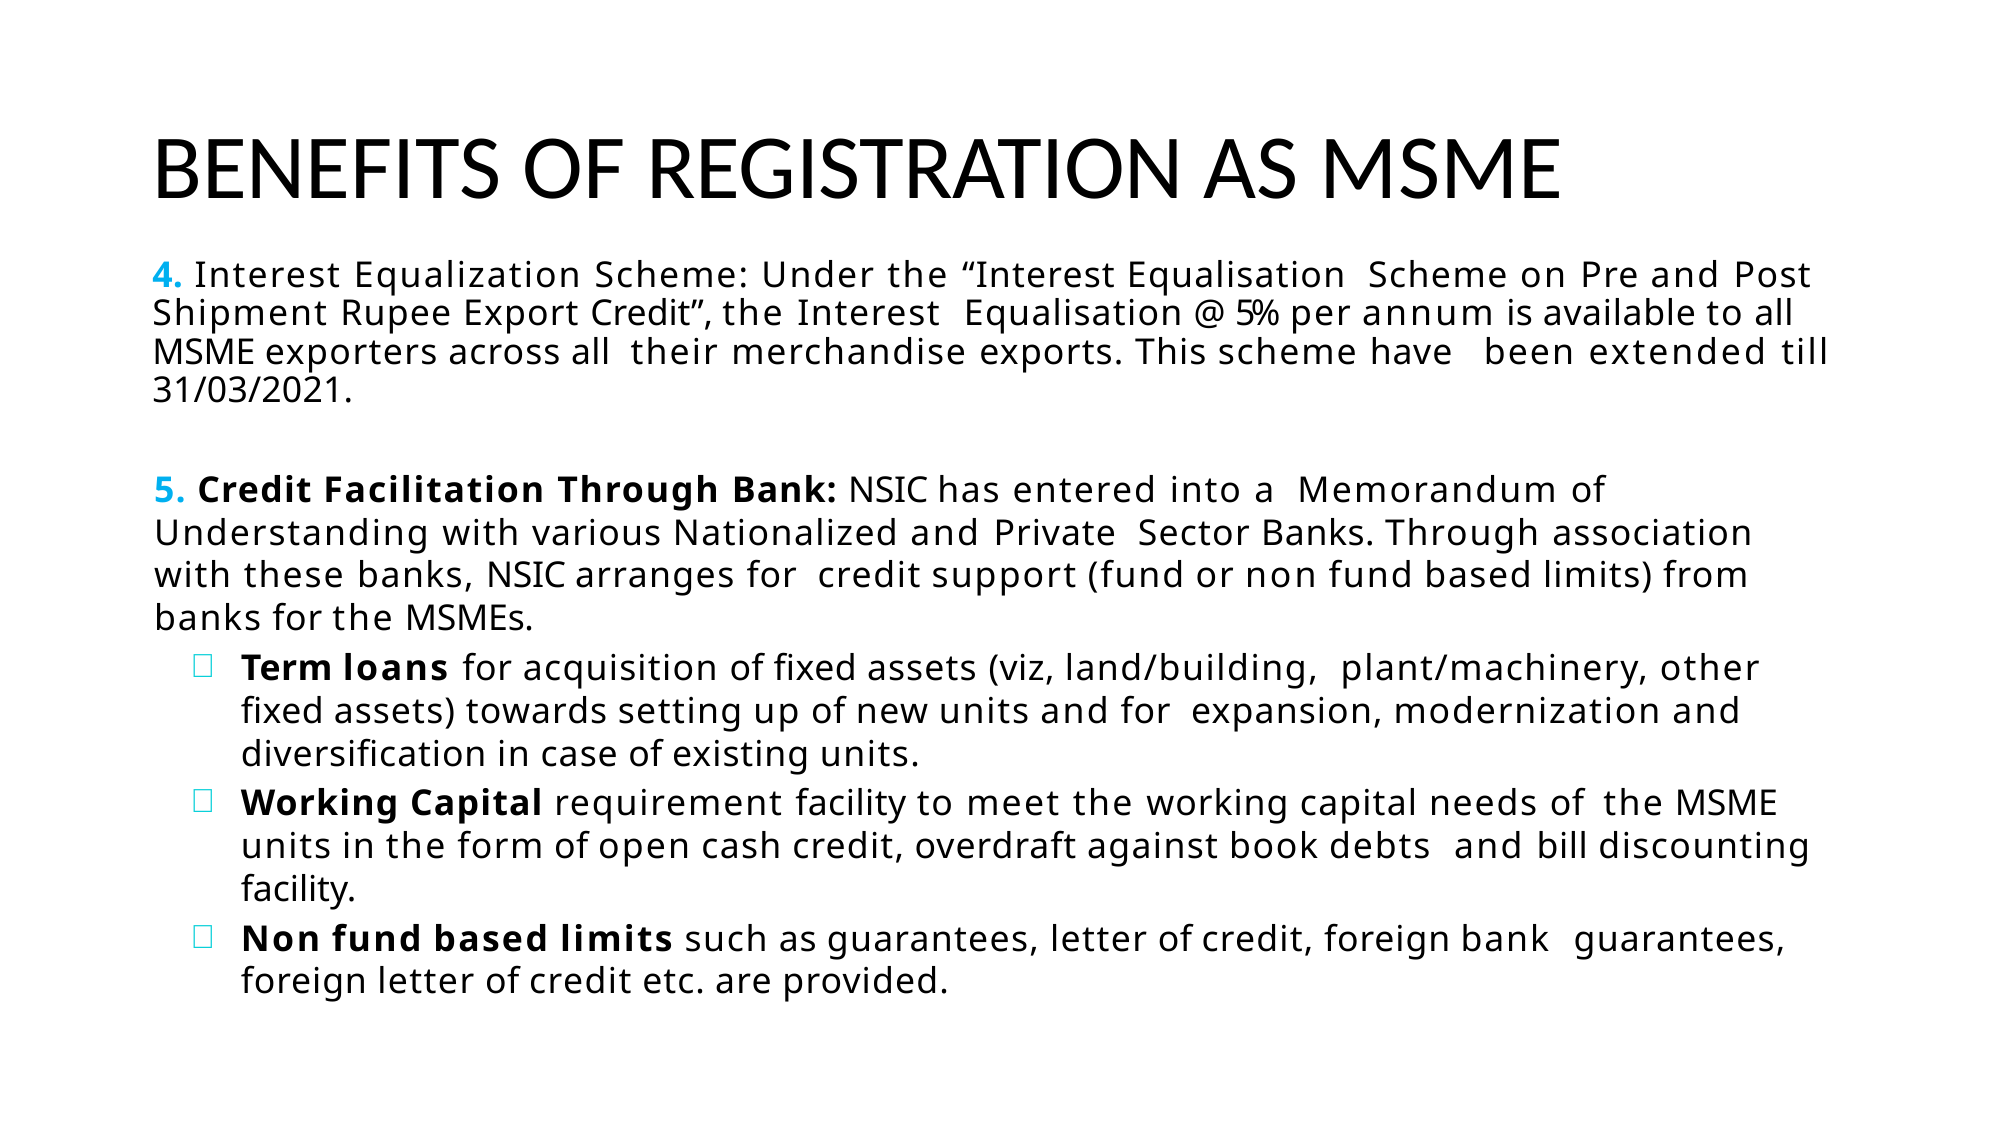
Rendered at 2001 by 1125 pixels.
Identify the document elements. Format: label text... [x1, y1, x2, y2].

title BENEFITS OF REGISTRATION AS MSME [137, 59, 1863, 249]
list 4. Interest Equalization Scheme: Under the “Interest Equalisation Scheme on Pre and Post Shipment Rupee Export Credit”, the Interest Equalisation @ 5% per annum is available to all MSME exporters across all their merchandise exports. This scheme have been extended till 31/03/2021. 5. Credit Facilitation Through Bank: NSIC has entered into a Memorandum of Understanding with various Nationalized and Private Sector Banks. Through association with these banks, NSIC arranges for credit support (fund or non fund based limits) from banks for the MSMEs. Term loans for acquisition of fixed assets (viz, land/building, plant/machinery, other fixed assets) towards setting up of new units and for expansion, modernization and diversification in case of existing units. Working Capital requirement facility to meet the working capital needs of the MSME units in the form of open cash credit, overdraft against book debts and bill discounting facility. Non fund based limits such as guarantees, letter of credit, foreign bank guarantees, foreign letter of credit etc. are provided. [137, 249, 1863, 1014]
